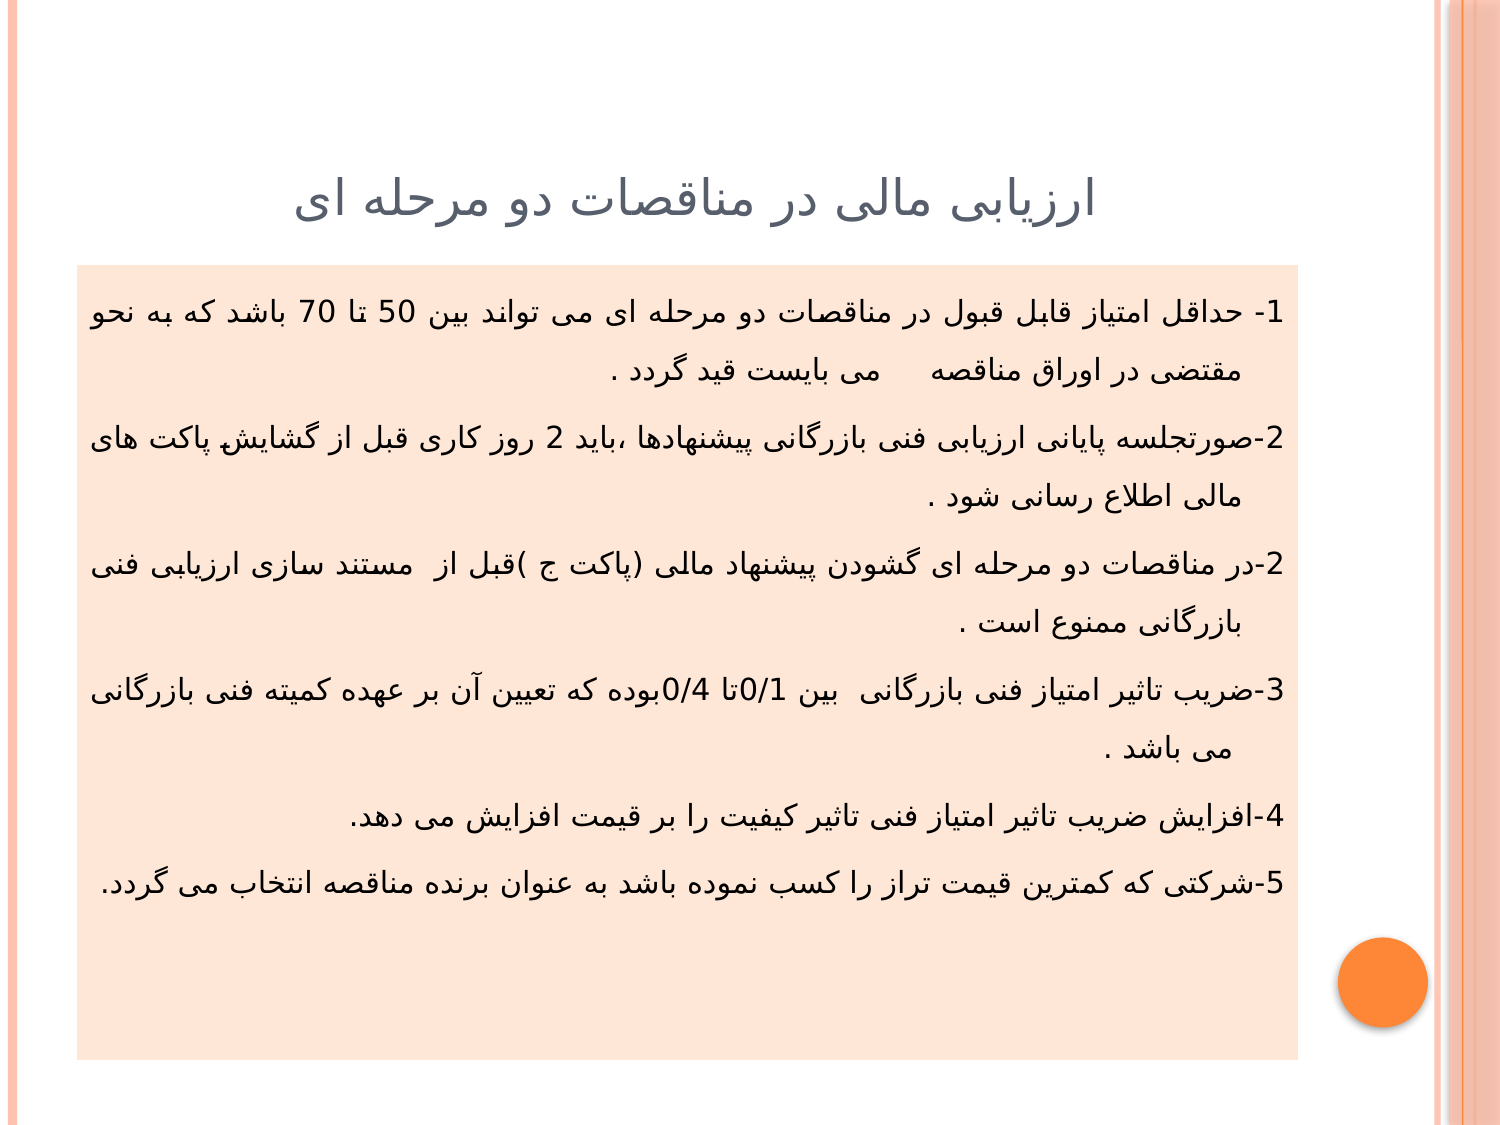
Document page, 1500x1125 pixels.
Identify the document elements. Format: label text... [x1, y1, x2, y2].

list 1- حداقل امتیاز قابل قبول در مناقصات دو مرحله ای می تواند بین 50 تا 70 باشد که به نحو مقتضی در اوراق مناقصه می بایست قید گردد . 2-صورتجلسه پایانی ارزیابی فنی بازرگانی پیشنهادها ،باید 2 روز کاری قبل از گشایش پاکت های مالی اطلاع رسانی شود . 2-در مناقصات دو مرحله ای گشودن پیشنهاد مالی (پاکت ج )قبل از مستند سازی ارزیابی فنی بازرگانی ممنوع است . 3-ضریب تاثیر امتیاز فنی بازرگانی بین 0/1تا 0/4بوده که تعیین آن بر عهده کمیته فنی بازرگانی می باشد . 4-افزایش ضریب تاثیر امتیاز فنی تاثیر کیفیت را بر قیمت افزایش می دهد. 5-شرکتی که کمترین قیمت تراز را کسب نموده باشد به عنوان برنده مناقصه انتخاب می گردد. [73, 260, 1302, 1064]
title ارزیابی مالی در مناقصات دو مرحله ای [75, 45, 1300, 233]
